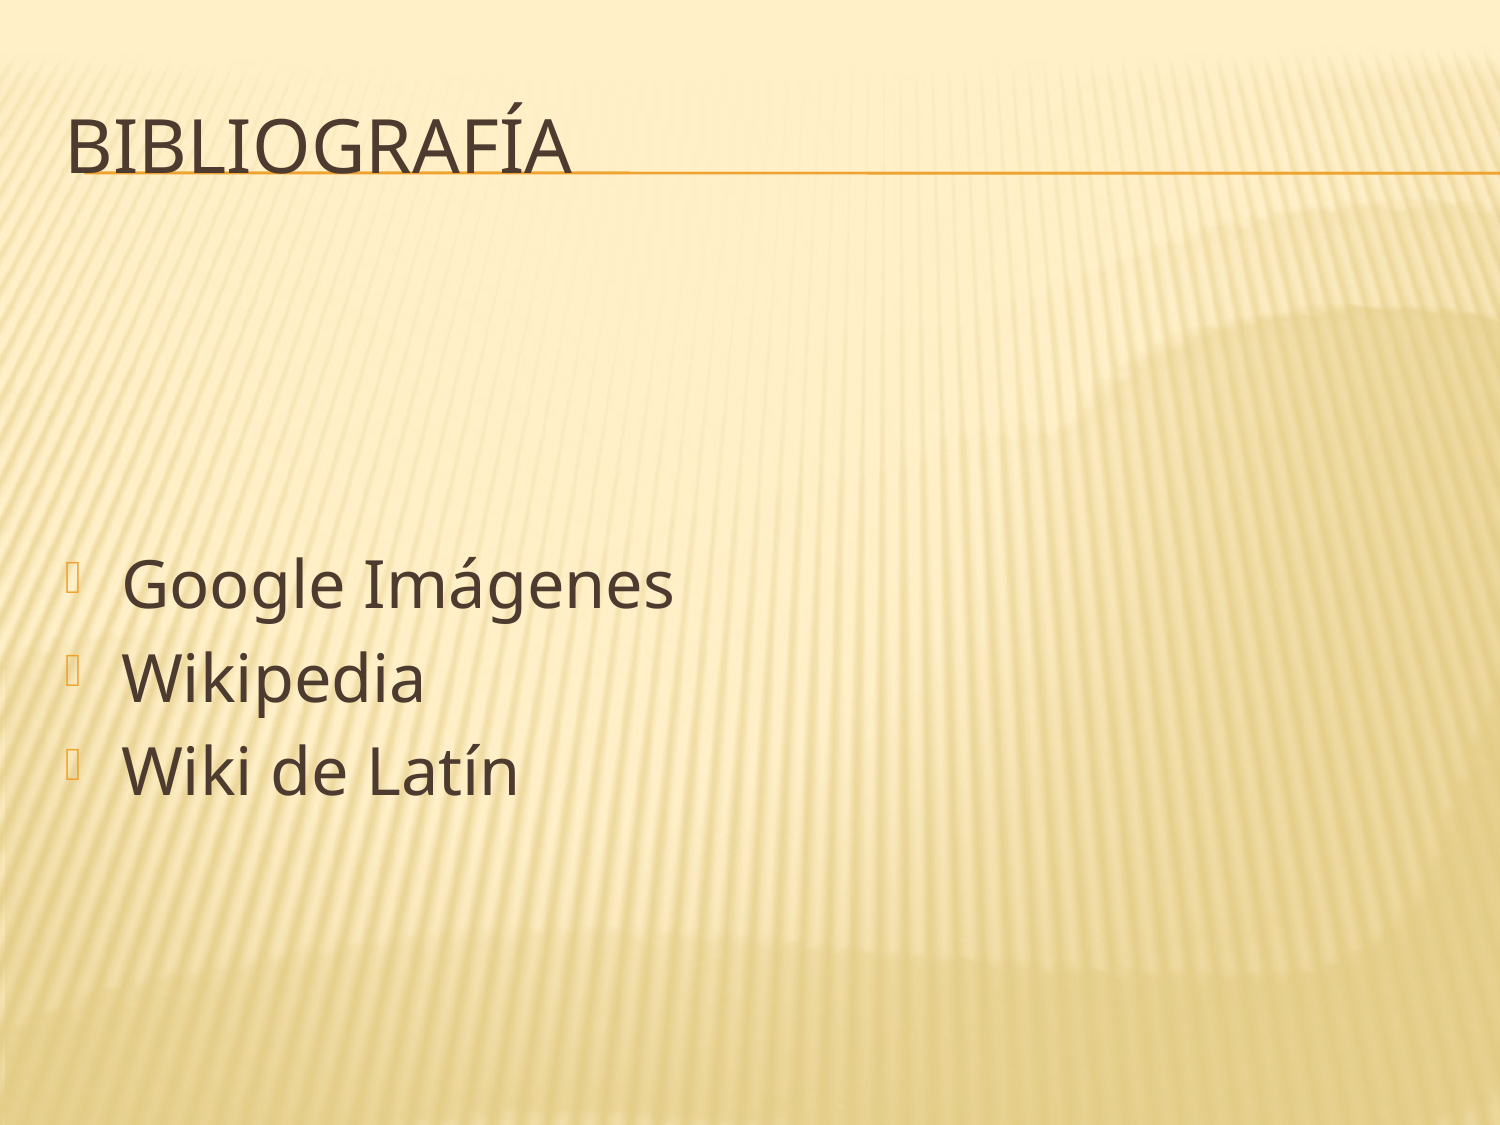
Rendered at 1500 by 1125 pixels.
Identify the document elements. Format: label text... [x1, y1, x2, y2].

list Google Imágenes Wikipedia Wiki de Latín [50, 254, 1475, 998]
title Bibliografía [50, 75, 1475, 213]
